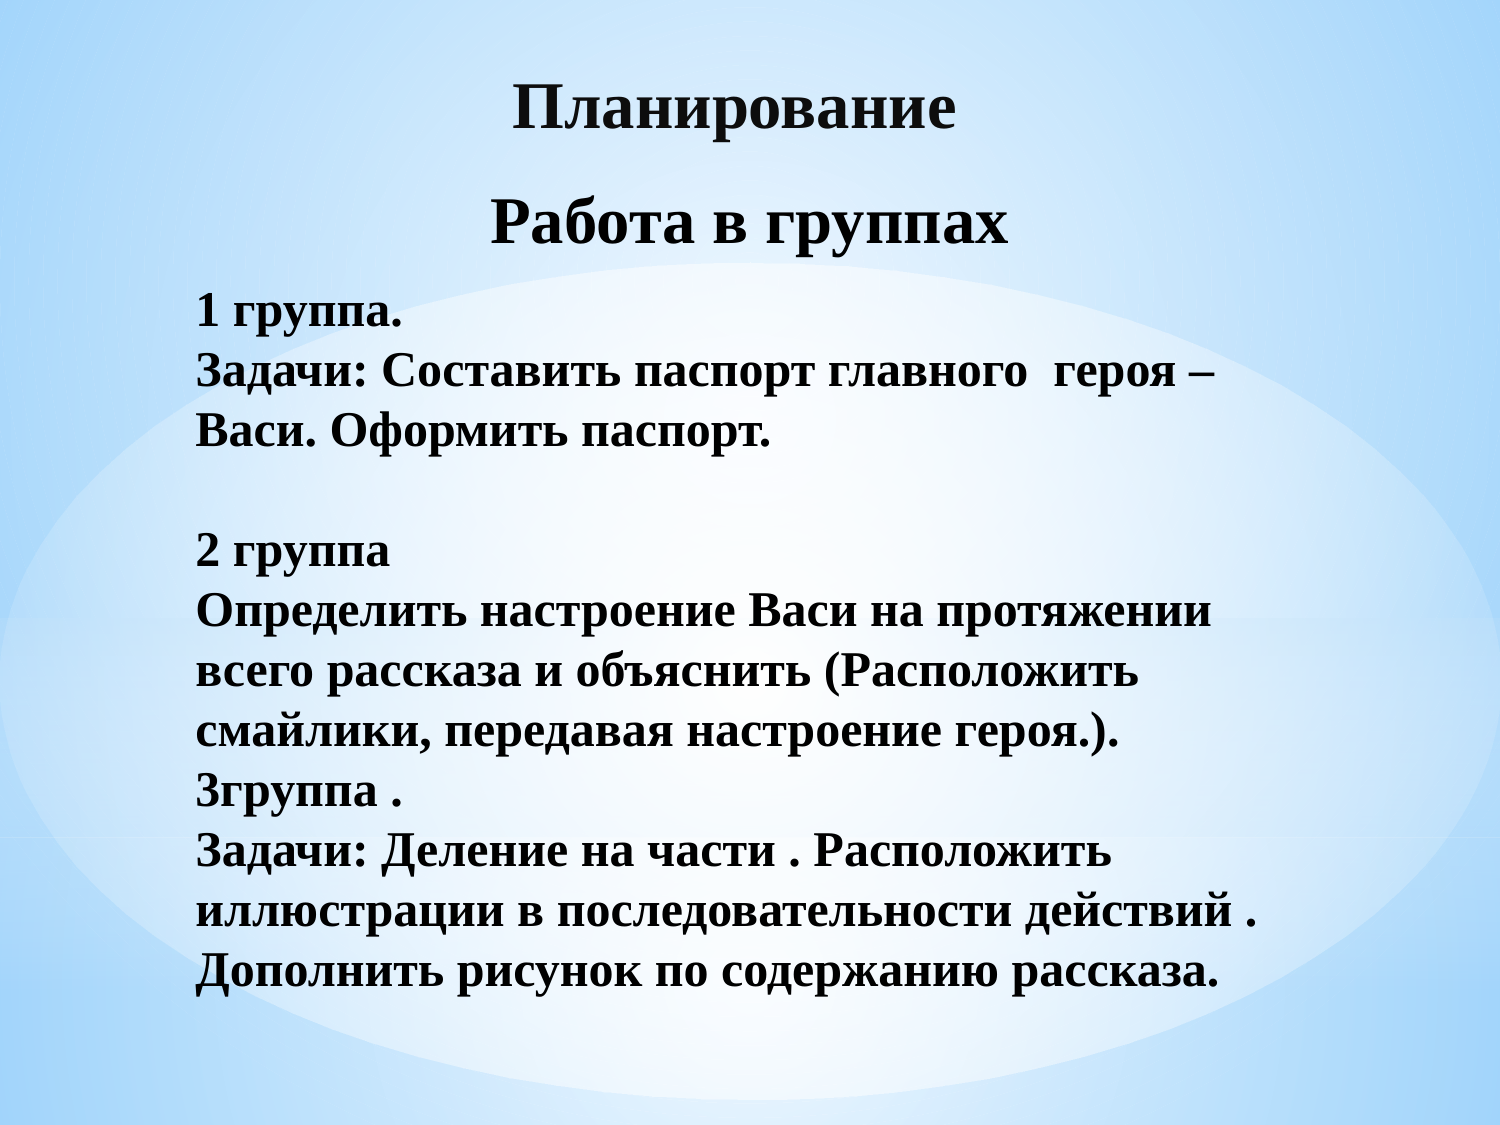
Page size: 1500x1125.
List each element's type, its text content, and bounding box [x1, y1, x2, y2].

text_box Планирование [497, 54, 973, 150]
text_box Работа в группах [475, 169, 1025, 265]
text_box 1 группа. Задачи: Составить паспорт главного героя –Васи. Оформить паспорт. 2 группа Определить настроение Васи на протяжении всего рассказа и объяснить (Расположить смайлики, передавая настроение героя.). 3группа . Задачи: Деление на части . Расположить иллюстрации в последовательности действий . Дополнить рисунок по содержанию рассказа. [180, 269, 1350, 1005]
